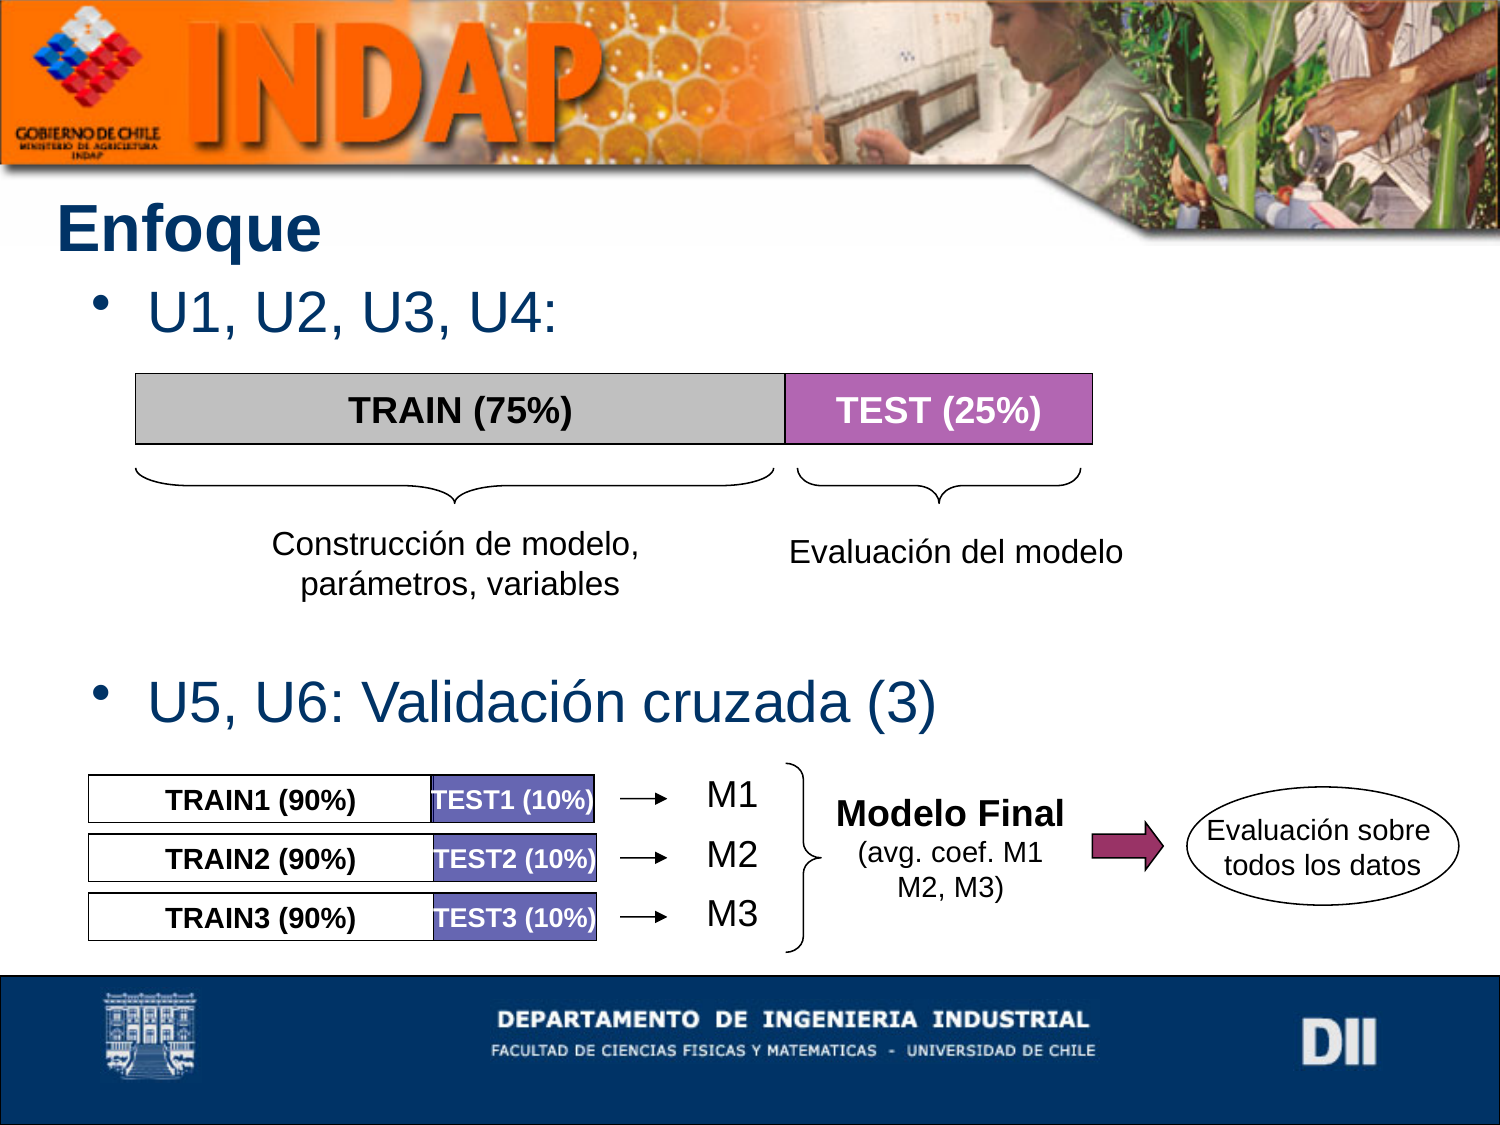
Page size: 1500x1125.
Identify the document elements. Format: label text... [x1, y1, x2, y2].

text_box U1, U2, U3, U4: [76, 267, 1427, 362]
picture [100, 987, 202, 1083]
title Enfoque [40, 160, 1126, 290]
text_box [76, 656, 1459, 953]
picture [490, 999, 1100, 1064]
picture [0, 0, 1500, 246]
picture [1293, 1011, 1383, 1071]
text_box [135, 373, 1176, 598]
